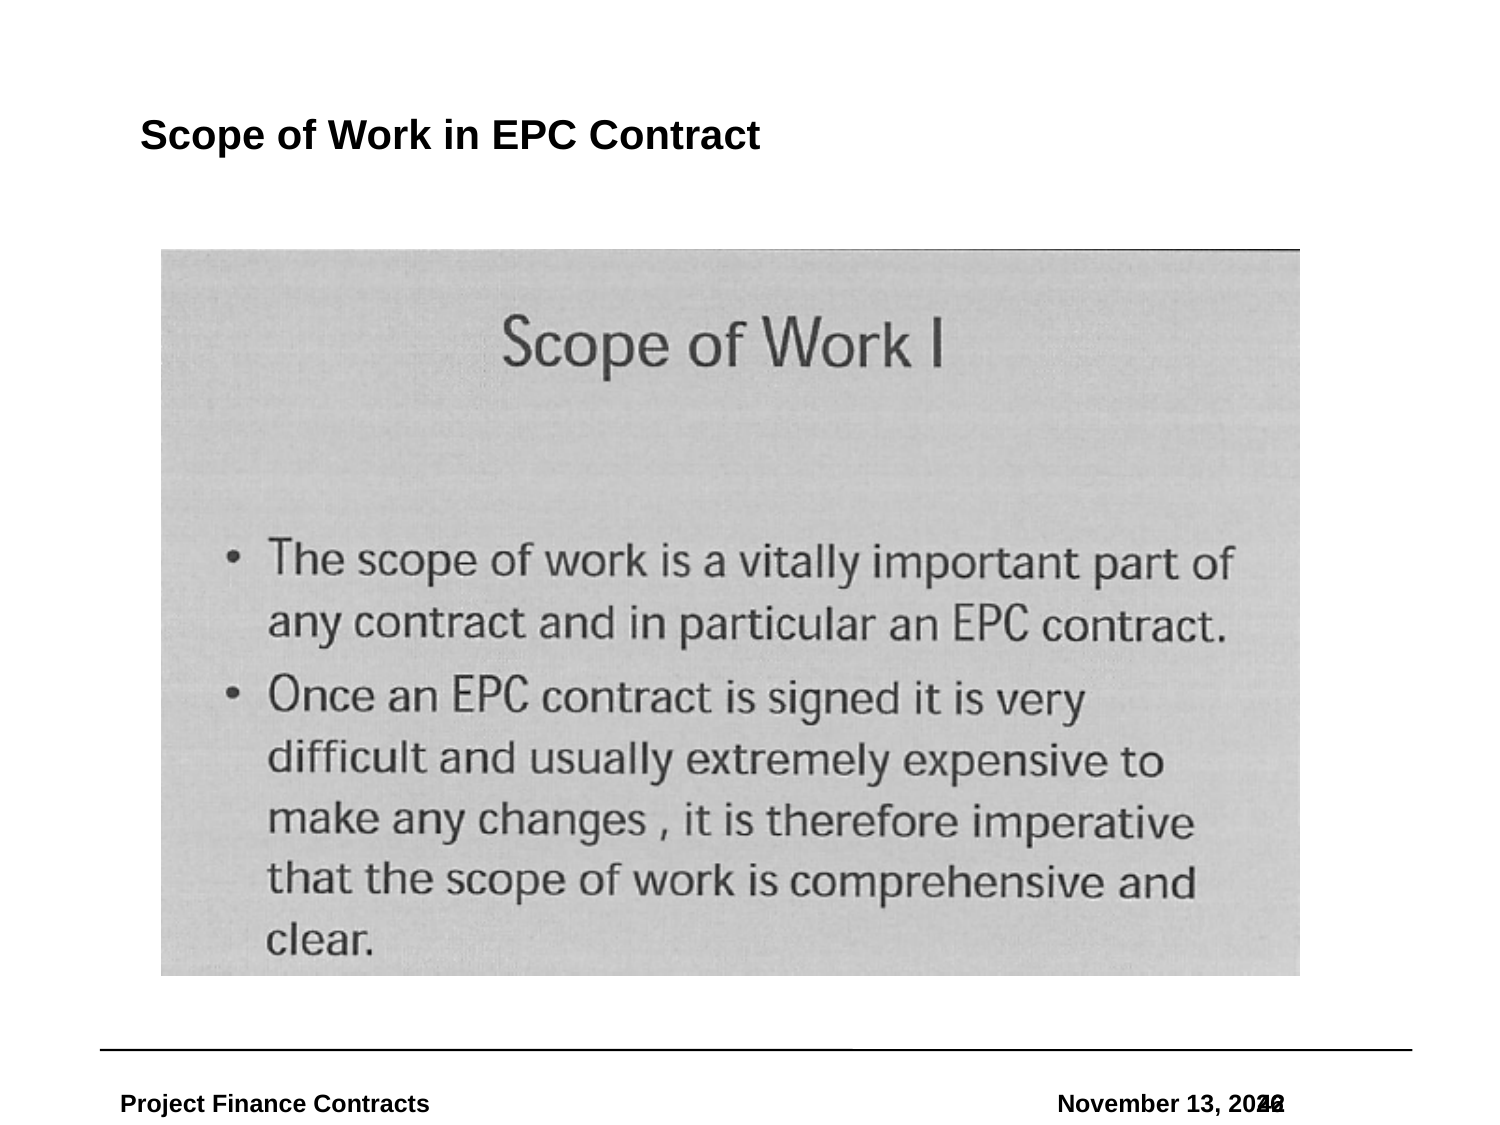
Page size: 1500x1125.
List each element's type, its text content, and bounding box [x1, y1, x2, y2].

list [161, 249, 1301, 976]
title Scope of Work in EPC Contract [124, 99, 1288, 226]
